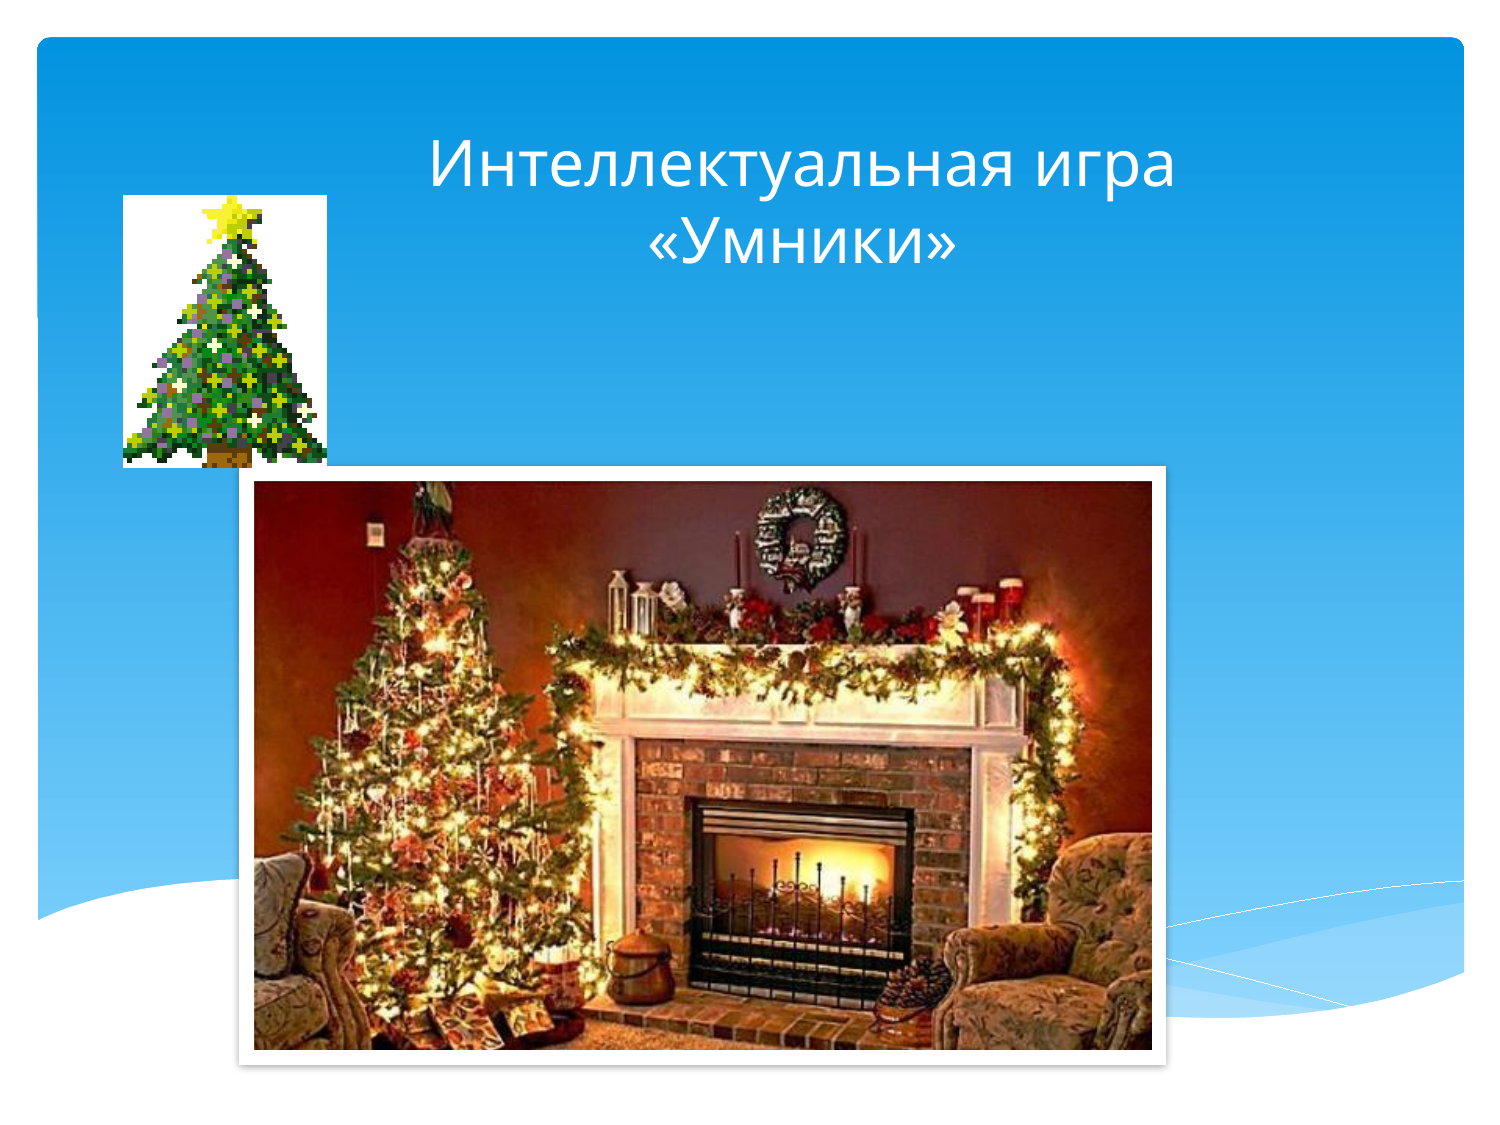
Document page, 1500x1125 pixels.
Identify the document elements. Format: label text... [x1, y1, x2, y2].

picture [123, 194, 328, 468]
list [253, 480, 1152, 1051]
title Интеллектуальная игра «Умники» [194, 113, 1412, 284]
